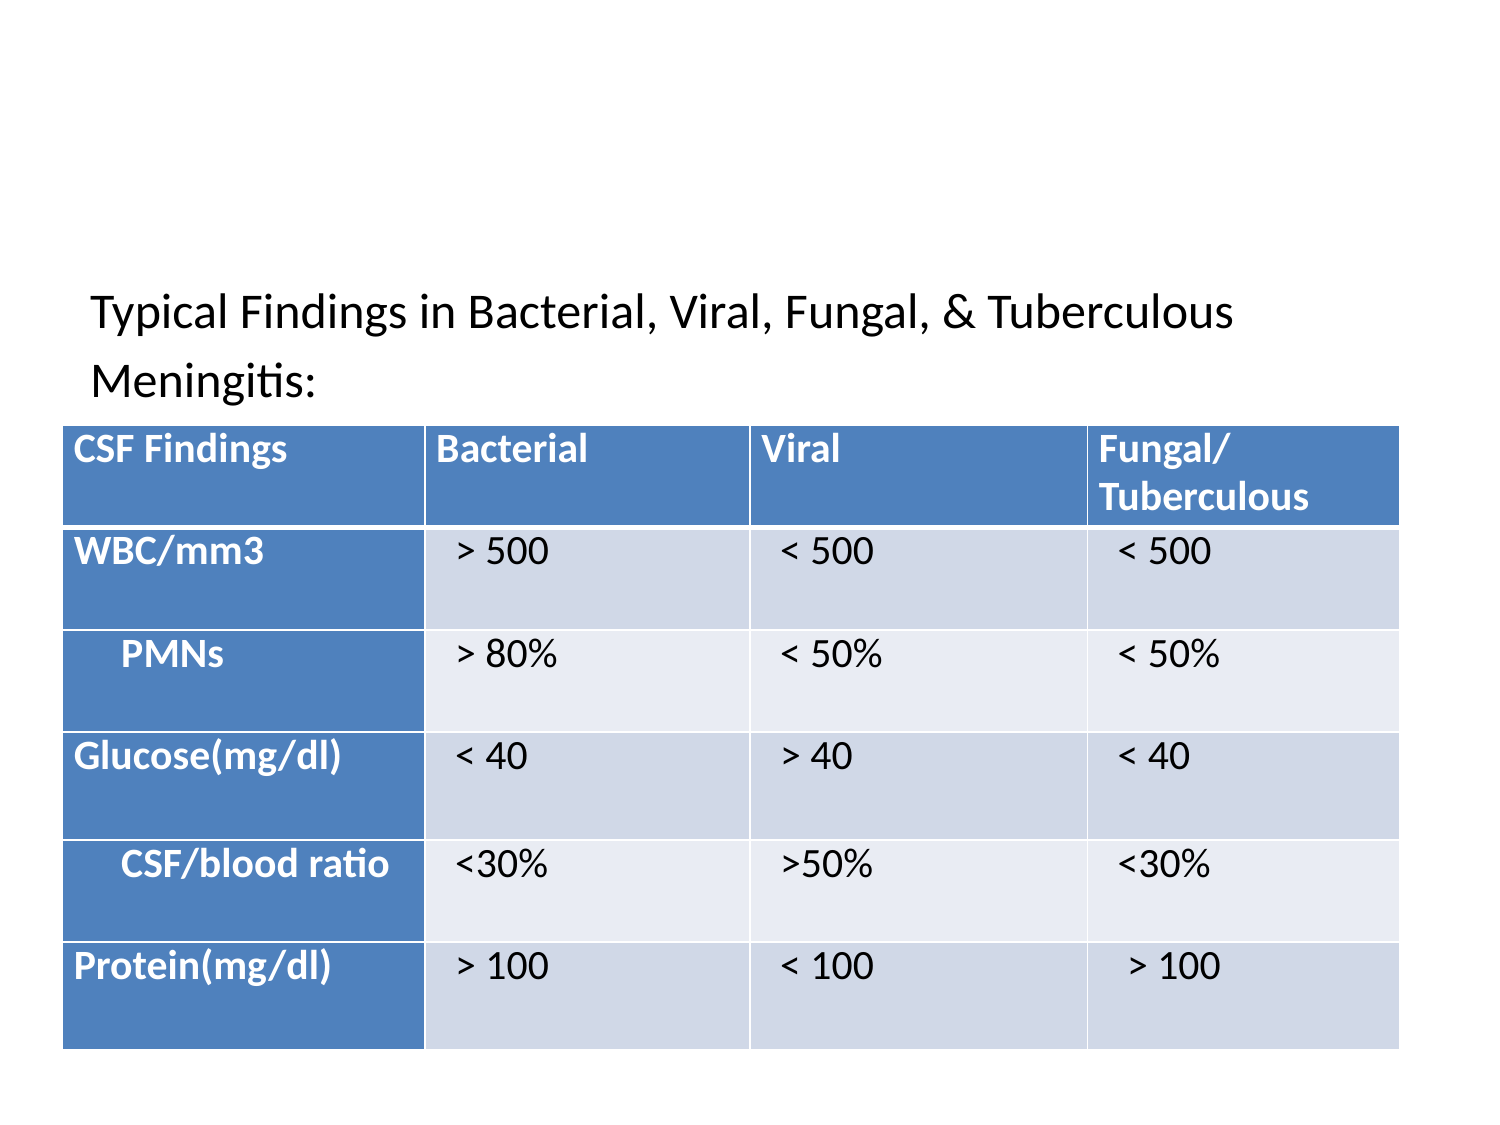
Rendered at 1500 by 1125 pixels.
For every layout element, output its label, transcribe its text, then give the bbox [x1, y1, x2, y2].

table_cell < 40 [426, 733, 749, 839]
table_cell < 40 [1088, 733, 1399, 839]
table_header CSF Findings [63, 426, 424, 525]
table_cell PMNs [63, 631, 424, 731]
table_cell WBC/mm3 [63, 530, 424, 629]
table_cell > 500 [426, 530, 749, 629]
table_cell < 500 [1088, 530, 1399, 629]
list Typical Findings in Bacterial, Viral, Fungal, & Tuberculous Meningitis: [75, 262, 1425, 1005]
table_cell <30% [426, 841, 749, 941]
table_cell Protein(mg/dl) [63, 943, 424, 1049]
table_cell < 100 [751, 943, 1087, 1049]
table_cell Glucose(mg/dl) [63, 733, 424, 839]
table_header Fungal/ Tuberculous [1088, 426, 1399, 525]
table_cell < 50% [751, 631, 1087, 731]
table_header Bacterial [426, 426, 749, 525]
table_cell > 100 [1088, 943, 1399, 1049]
table_cell < 50% [1088, 631, 1399, 731]
table_cell > 40 [751, 733, 1087, 839]
table_cell < 500 [751, 530, 1087, 629]
table_header Viral [751, 426, 1087, 525]
table_cell CSF/blood ratio [63, 841, 424, 941]
table_cell <30% [1088, 841, 1399, 941]
table_cell >50% [751, 841, 1087, 941]
table_cell > 80% [426, 631, 749, 731]
table_cell > 100 [426, 943, 749, 1049]
